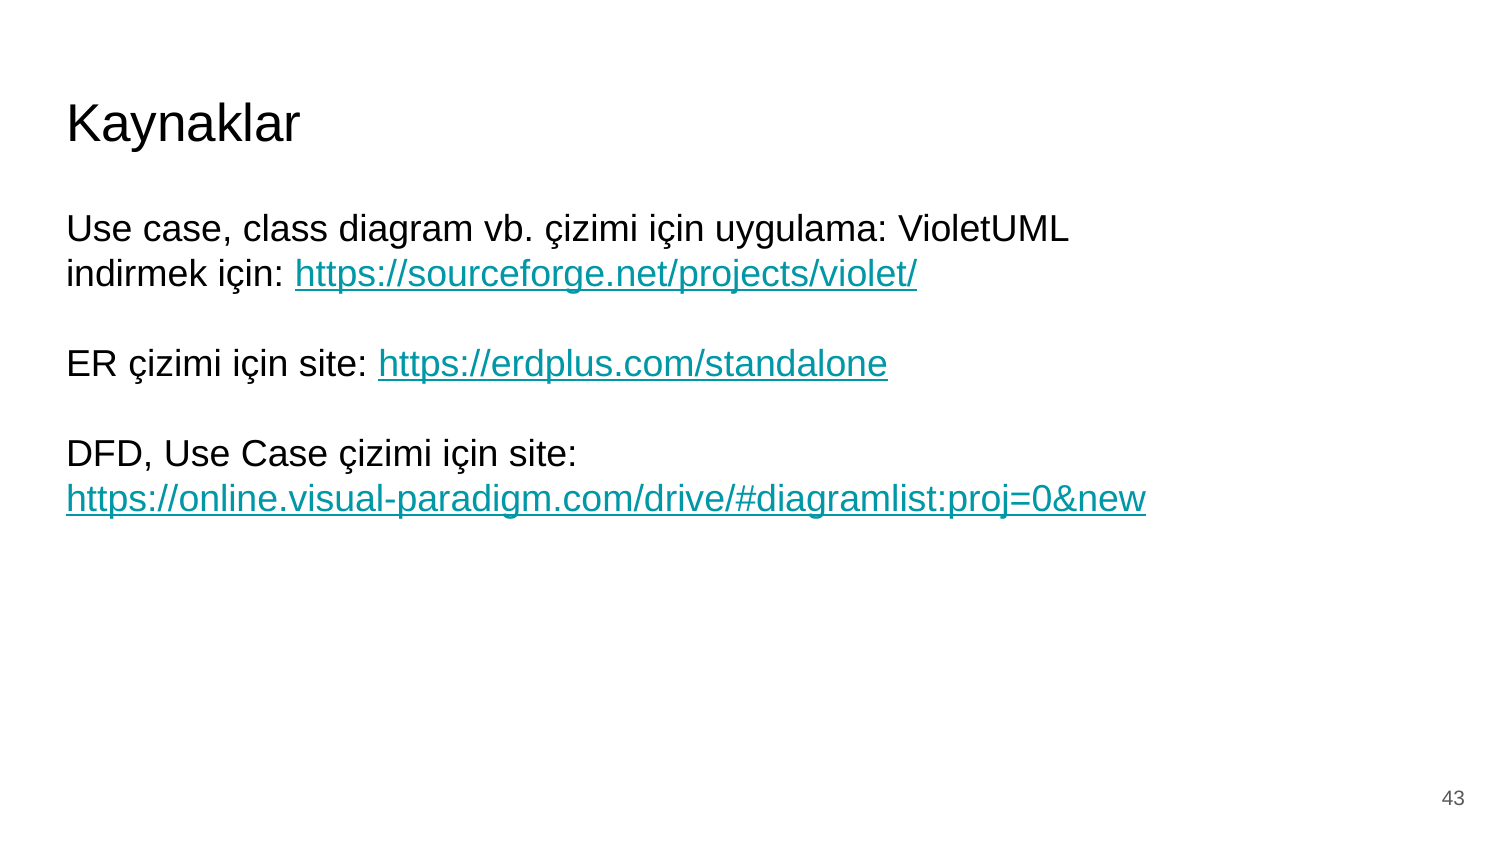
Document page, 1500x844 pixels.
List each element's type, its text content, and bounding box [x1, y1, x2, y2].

slide_number 43 [1389, 764, 1480, 830]
list Use case, class diagram vb. çizimi için uygulama: VioletUML indirmek için: https://sourceforge.net/projects/violet/ ER çizimi için site: https://erdplus.com/standalone DFD, Use Case çizimi için site: https://online.visual-paradigm.com/drive/#diagramlist:proj=0&new [51, 189, 1449, 750]
title Kaynaklar [51, 72, 1449, 167]
